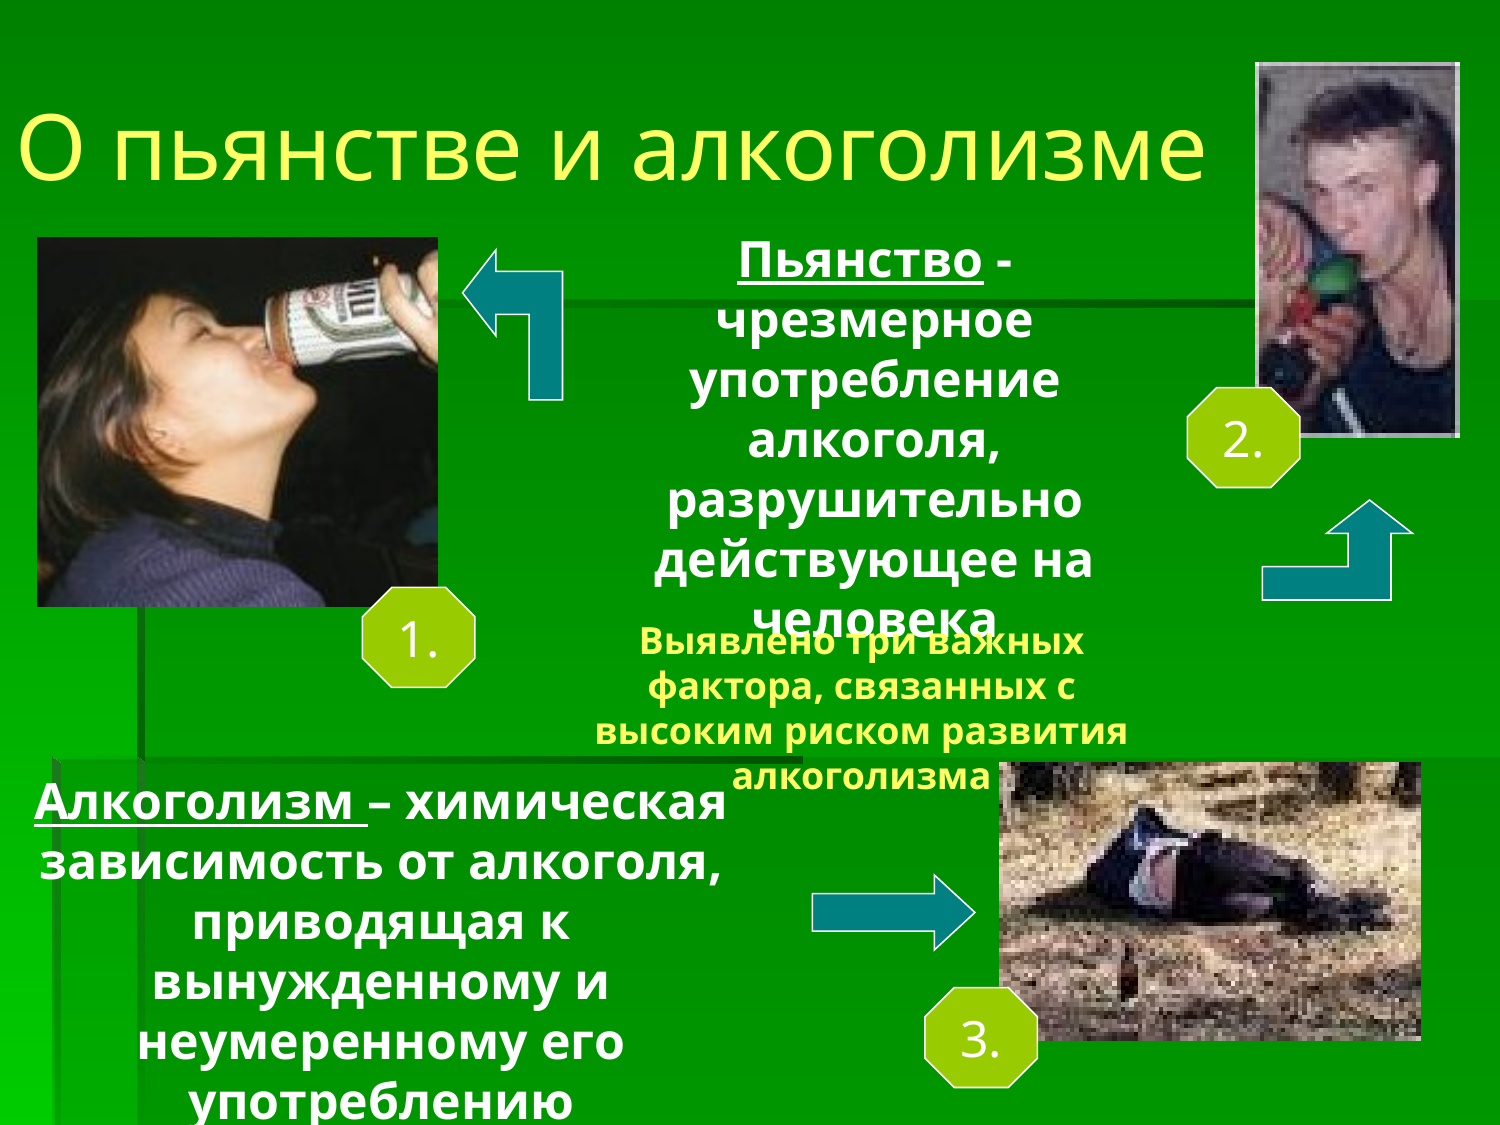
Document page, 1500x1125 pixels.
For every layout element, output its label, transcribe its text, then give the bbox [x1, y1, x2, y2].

text_box Выявлено три важных фактора, связанных с высоким риском развития алкоголизма [549, 609, 1175, 805]
title О пьянстве и алкоголизме [0, 49, 1276, 238]
text_box 3. [924, 987, 1038, 1088]
picture [1255, 62, 1460, 438]
text_box [812, 874, 975, 950]
text_box 1. [362, 587, 475, 688]
text_box Пьянство - чрезмерное употребление алкоголя, разрушительно действующее на человека [562, 219, 1188, 655]
text_box [1262, 500, 1413, 601]
picture [37, 237, 438, 608]
text_box [462, 249, 563, 400]
text_box Алкоголизм – химическая зависимость от алкоголя, приводящая к вынужденному и неумеренному его употреблению [0, 762, 763, 1125]
picture [999, 762, 1421, 1041]
text_box 2. [1187, 387, 1300, 488]
